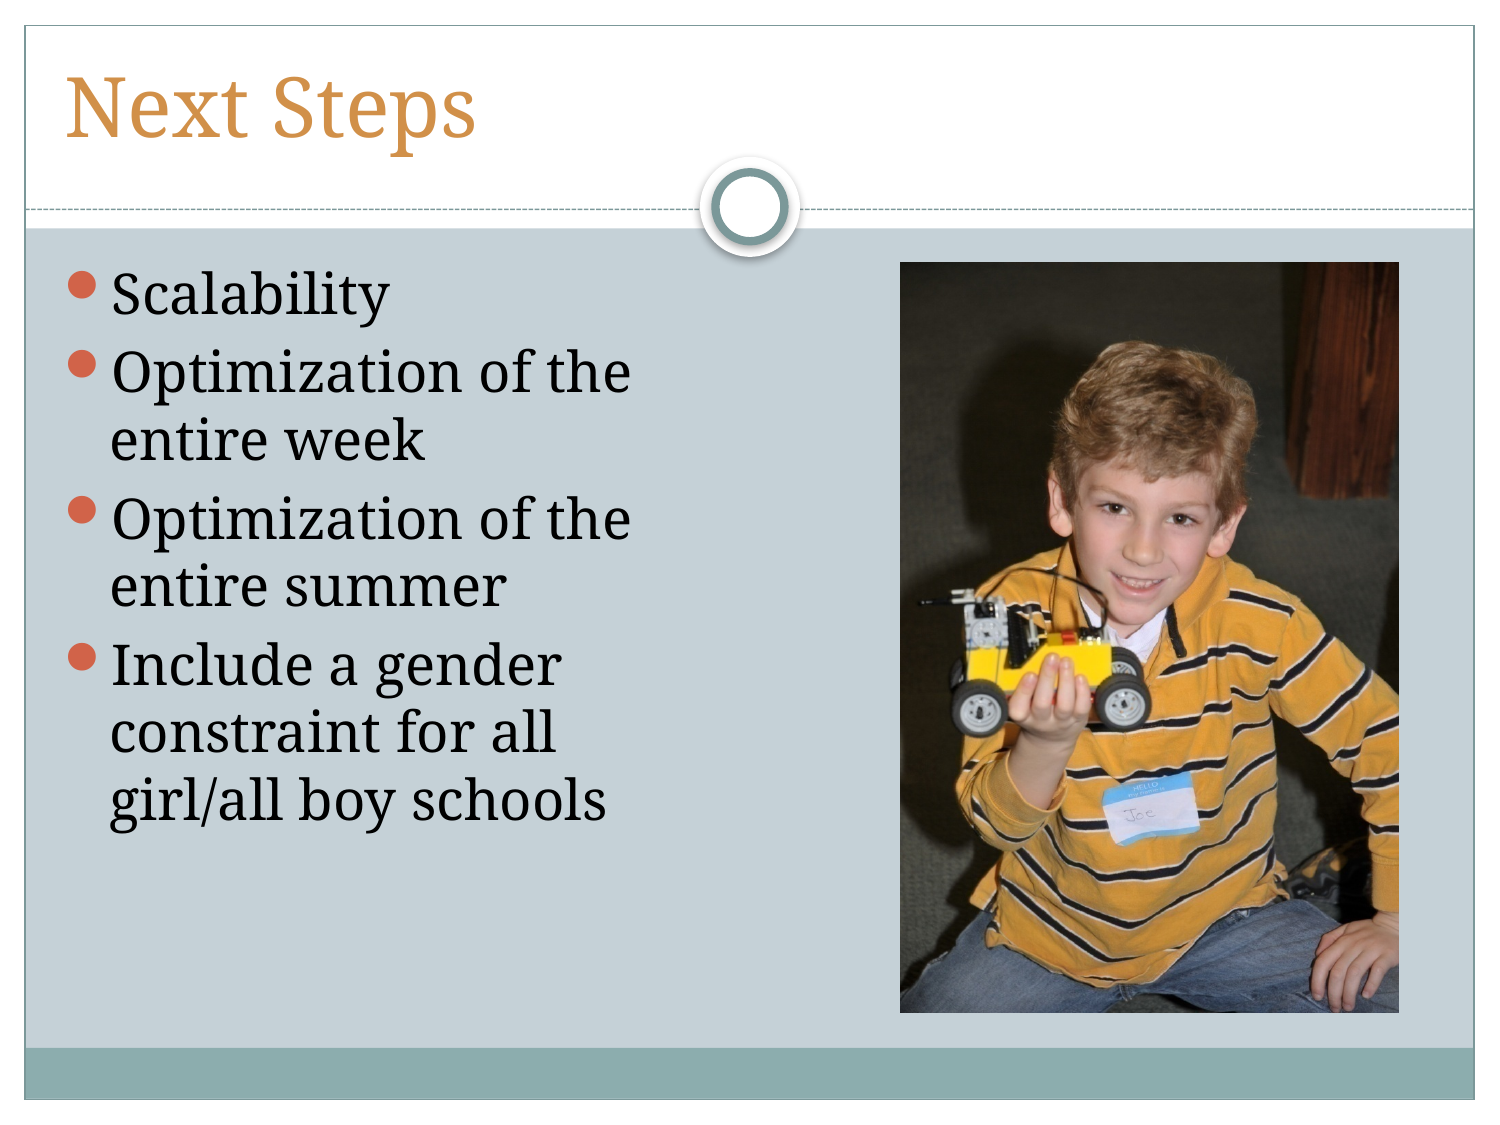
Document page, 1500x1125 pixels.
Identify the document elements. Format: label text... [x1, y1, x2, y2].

title Next Steps [49, 37, 1450, 162]
list Scalability Optimization of the entire week Optimization of the entire summer Include a gender constraint for all girl/all boy schools [49, 250, 738, 1025]
picture [899, 262, 1399, 1013]
